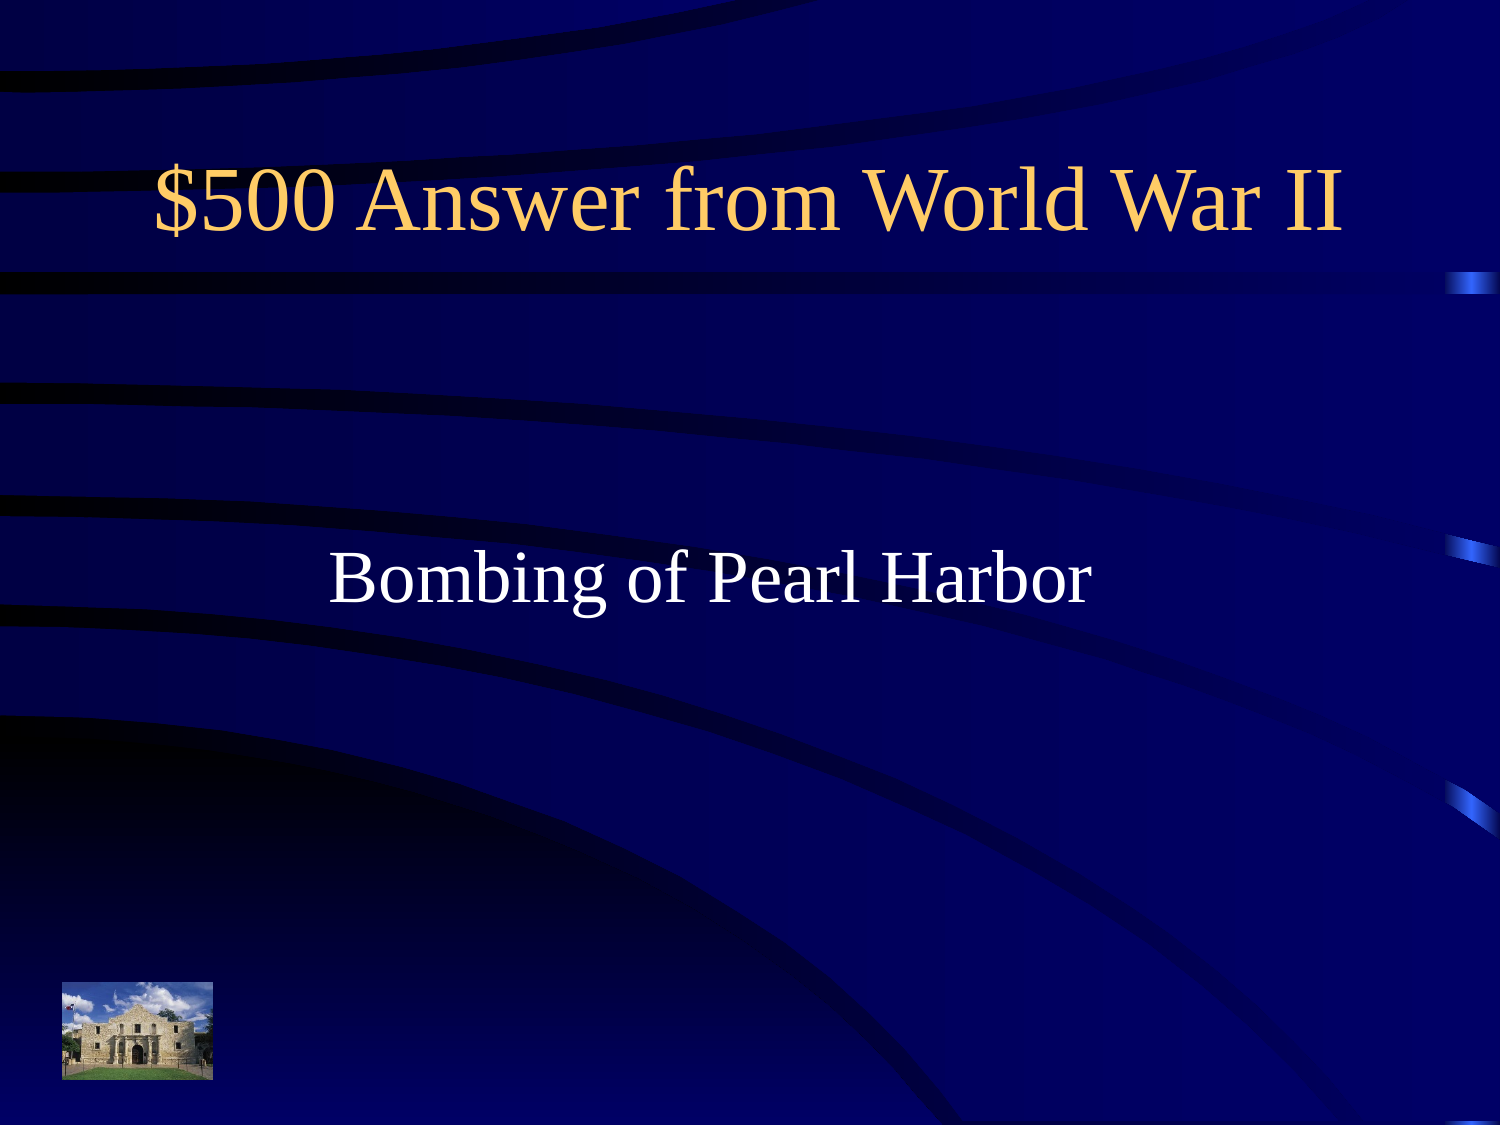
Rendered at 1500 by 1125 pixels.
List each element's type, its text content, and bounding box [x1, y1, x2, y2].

text_box Bombing of Pearl Harbor [314, 519, 1108, 625]
picture [62, 982, 213, 1081]
title $500 Answer from World War II [112, 99, 1388, 288]
